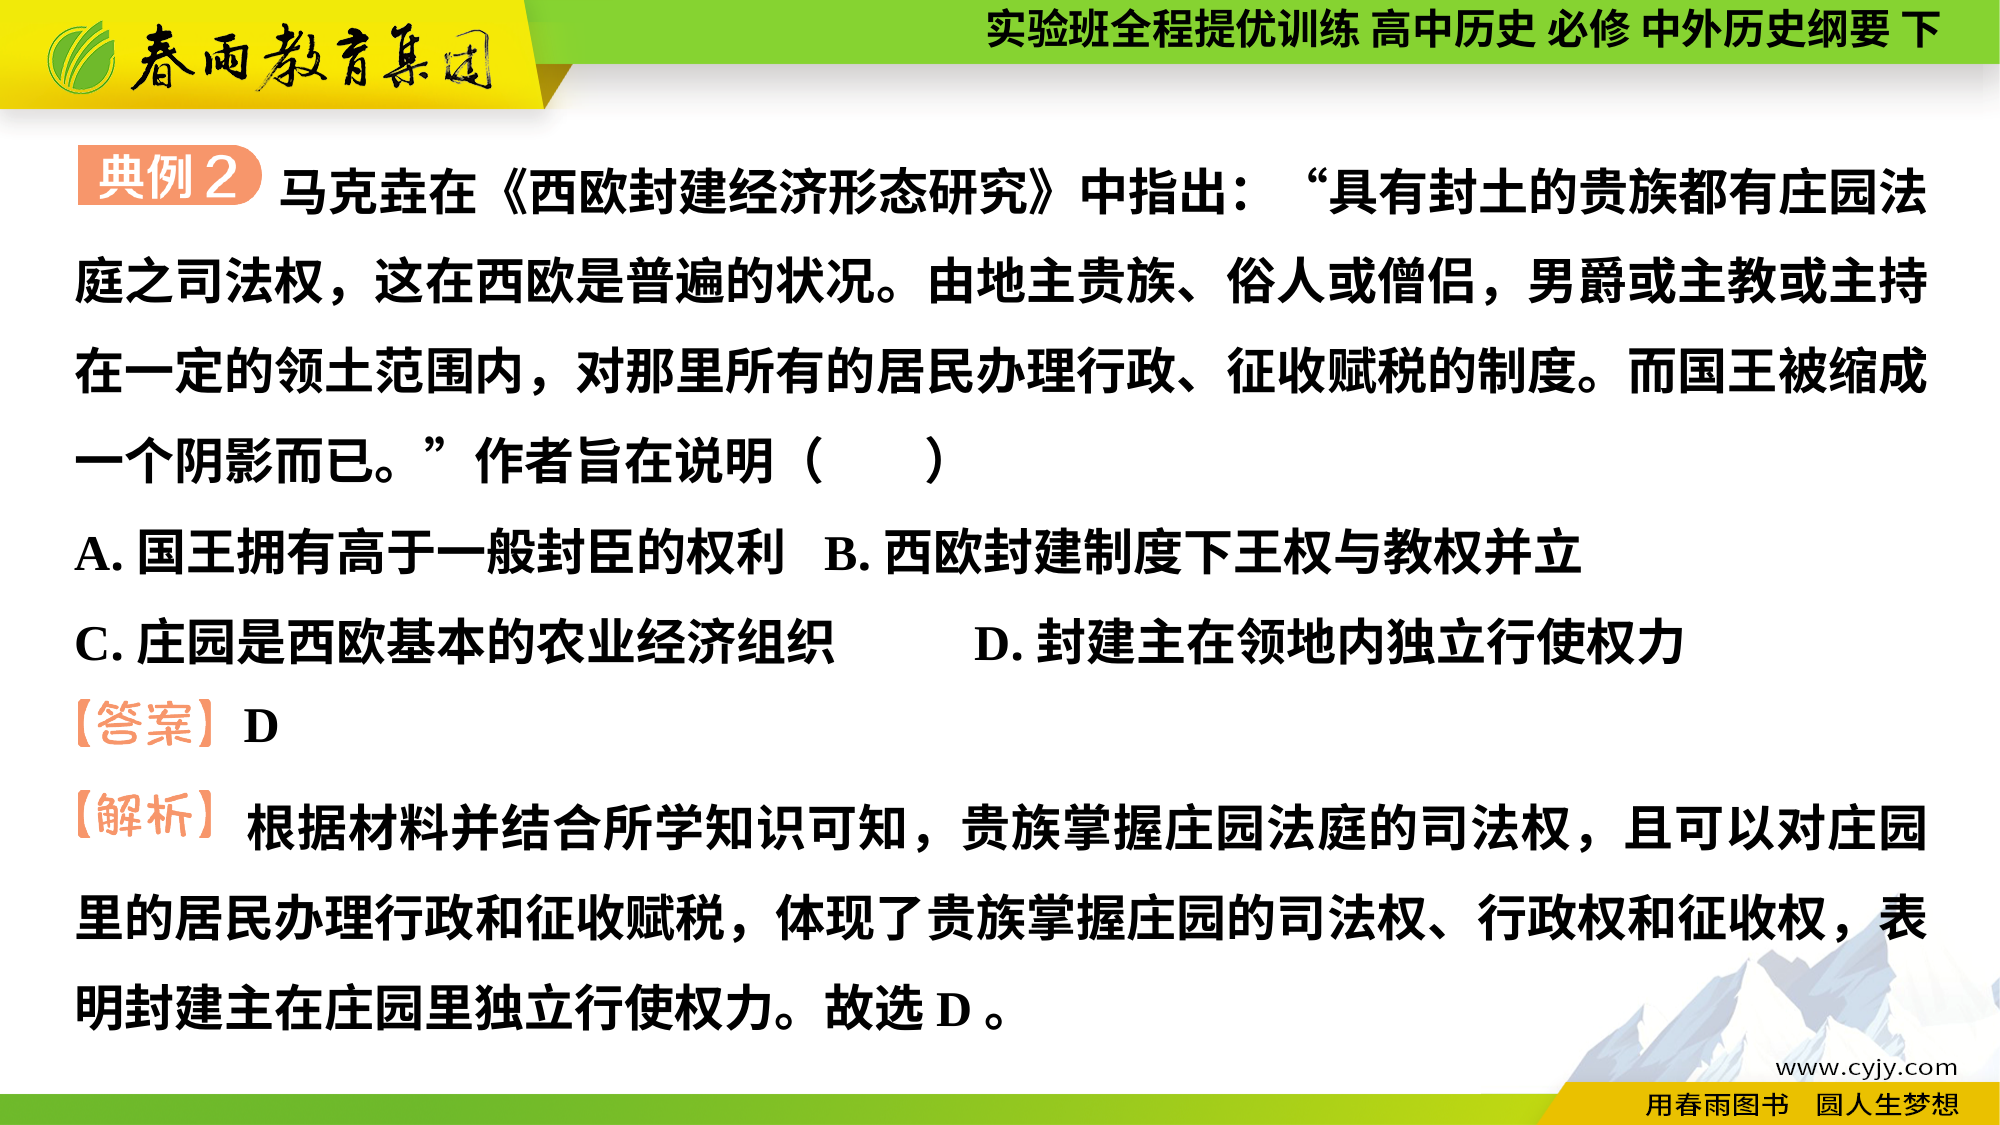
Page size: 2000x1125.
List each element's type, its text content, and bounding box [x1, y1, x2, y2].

text_box D [228, 685, 295, 758]
picture [0, 0, 2000, 1125]
text_box 根据材料并结合所学知识可知，贵族掌握庄园法庭的司法权，且可以对庄园里的居民办理行政和征收赋税，体现了贵族掌握庄园的司法权、行政权和征收权，表明封建主在庄园里独立行使权力。故选D。 [59, 758, 1944, 1044]
list 马克垚在《西欧封建经济形态研究》中指出：“具有封土的贵族都有庄园法庭之司法权，这在西欧是普遍的状况。由地主贵族、俗人或僧侣，男爵或主教或主持在一定的领土范围内，对那里所有的居民办理行政、征收赋税的制度。而国王被缩成一个阴影而已。”作者旨在说明（ ） A.国王拥有高于一般封臣的权利 B.西欧封建制度下王权与教权并立 C.庄园是西欧基本的农业经济组织 D.封建主在领地内独立行使权力 [59, 122, 1944, 683]
